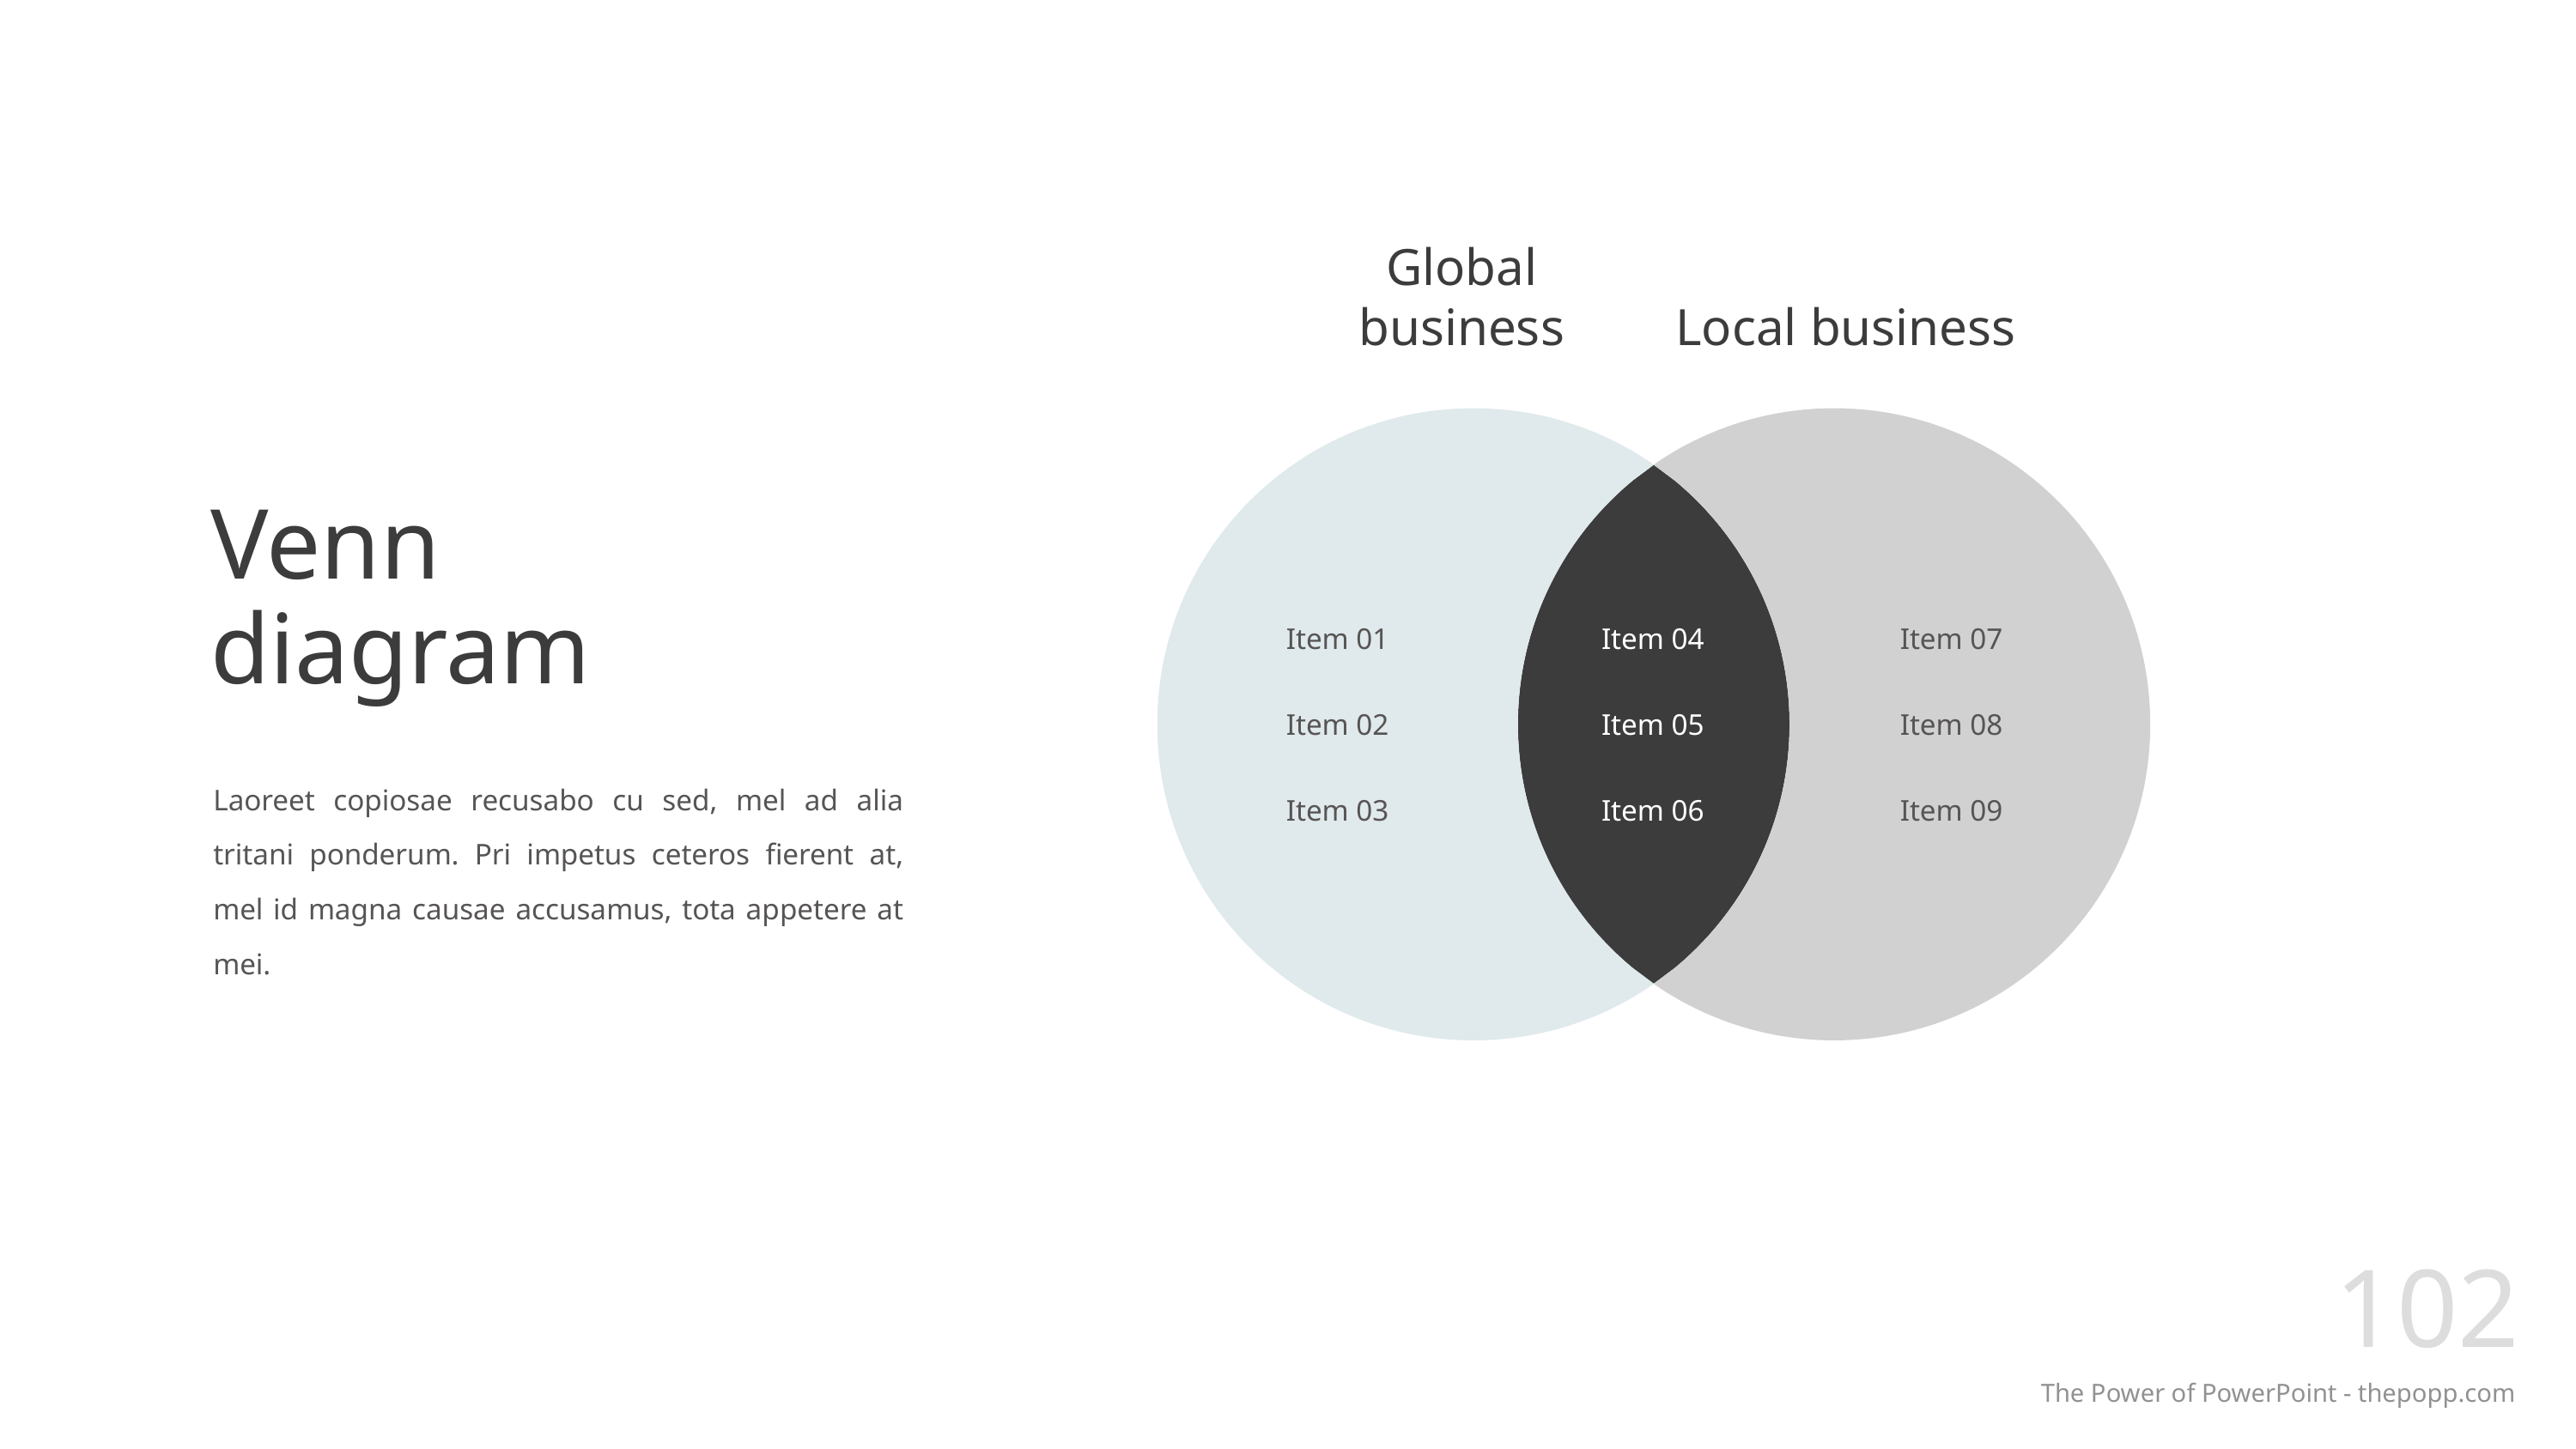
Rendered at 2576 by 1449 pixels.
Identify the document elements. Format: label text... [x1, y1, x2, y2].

text_box Item 02 [1273, 700, 1402, 748]
text_box Local business [1653, 288, 2038, 362]
text_box Global business [1269, 228, 1654, 362]
text_box Item 03 [1273, 785, 1402, 834]
title Venn diagram [197, 197, 918, 711]
slide_number 102 [2150, 1250, 2532, 1393]
text_box Item 01 [1273, 614, 1402, 662]
text_box [1652, 407, 2152, 1041]
text_box Item 04 [1589, 614, 1717, 662]
text_box [1519, 467, 1789, 981]
text_box Item 08 [1887, 700, 2016, 748]
text_box Item 09 [1887, 785, 2016, 834]
footer The Power of PowerPoint - thepopp.com [1573, 1354, 2529, 1432]
text_box [1156, 407, 1654, 1041]
text_box Item 06 [1589, 785, 1717, 834]
text_box Item 07 [1887, 614, 2016, 662]
text_box Item 05 [1589, 700, 1717, 748]
list Laoreet copiosae recusabo cu sed, mel ad alia tritani ponderum. Pri impetus ceteros fierent at, mel id magna causae accusamus, tota appetere at mei. [200, 755, 918, 1181]
